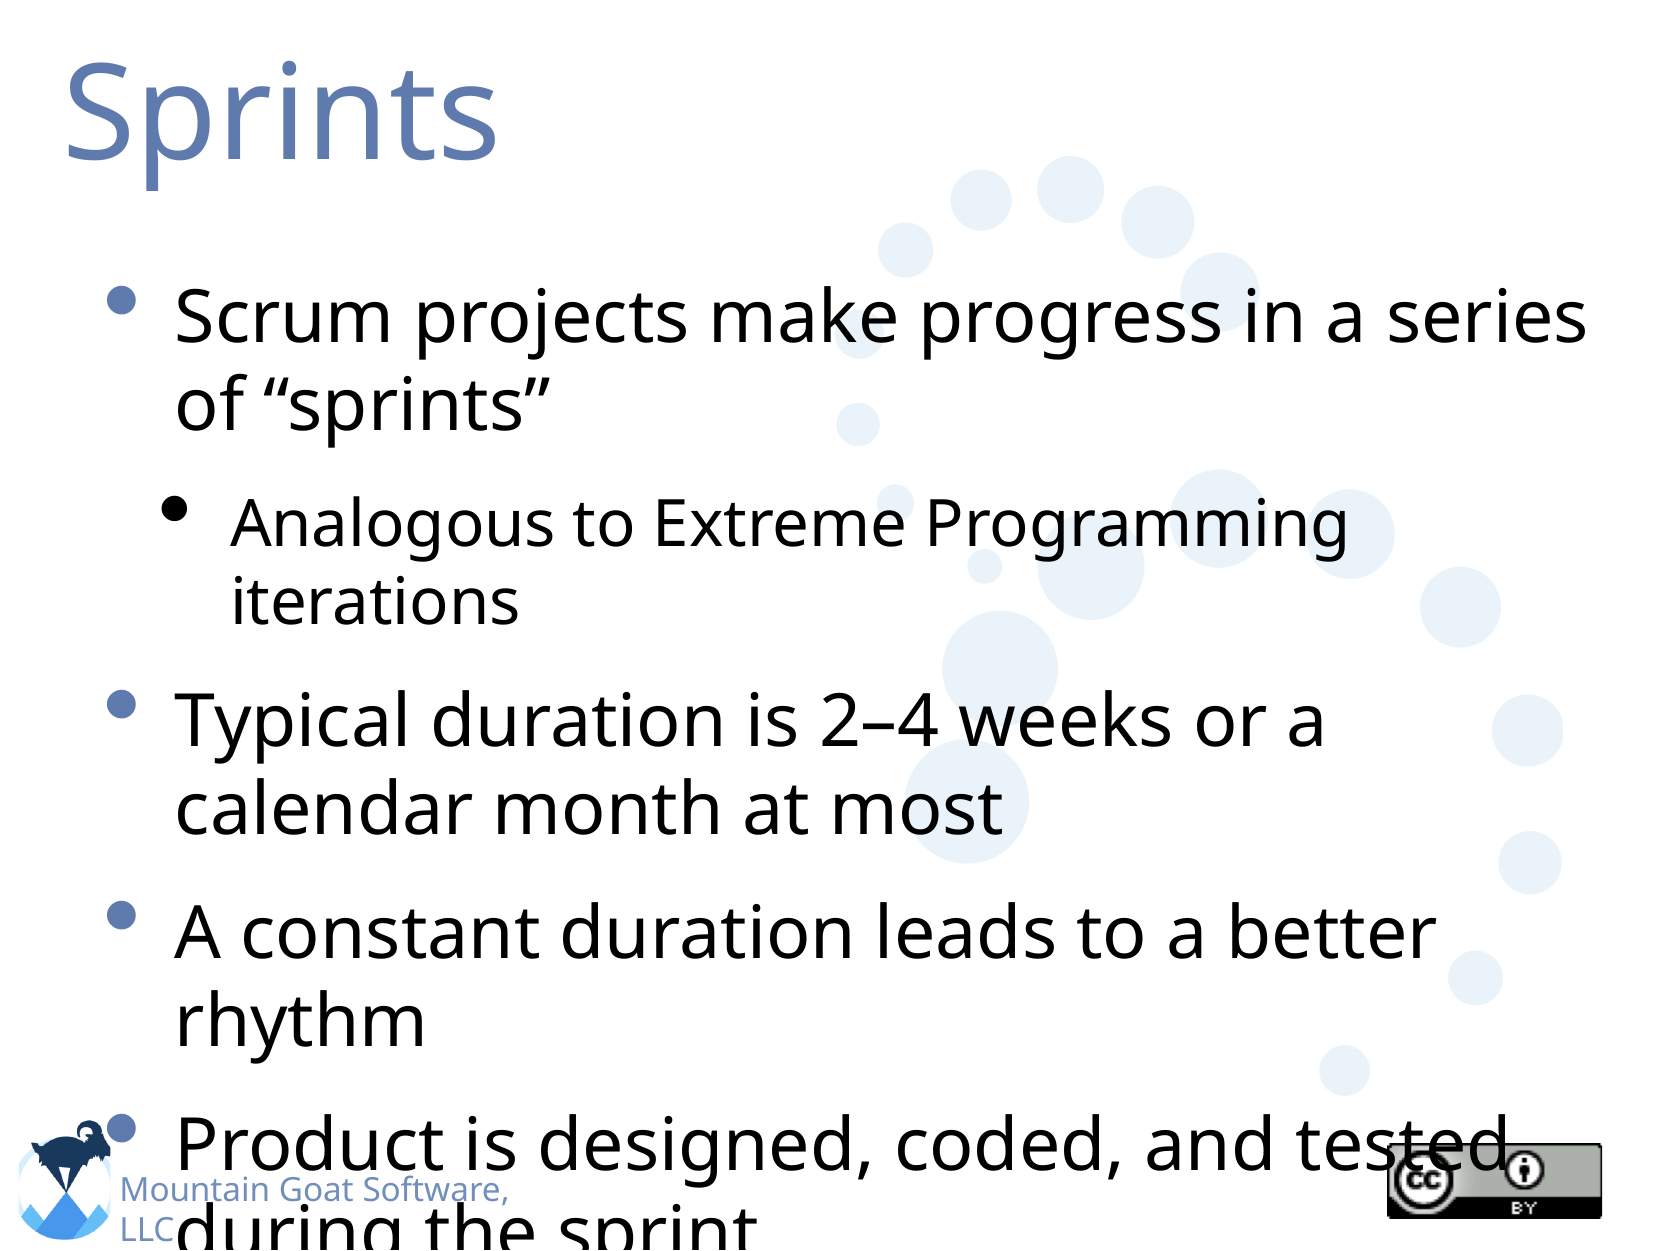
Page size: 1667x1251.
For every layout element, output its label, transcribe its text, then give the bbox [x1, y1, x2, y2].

title Sprints [55, 18, 1609, 195]
picture [1387, 1143, 1603, 1219]
picture [18, 1120, 111, 1240]
list Scrum projects make progress in a series of “sprints” Analogous to Extreme Programming iterations Typical duration is 2–4 weeks or a calendar month at most A constant duration leads to a better rhythm Product is designed, coded, and tested during the sprint [55, 261, 1609, 1097]
